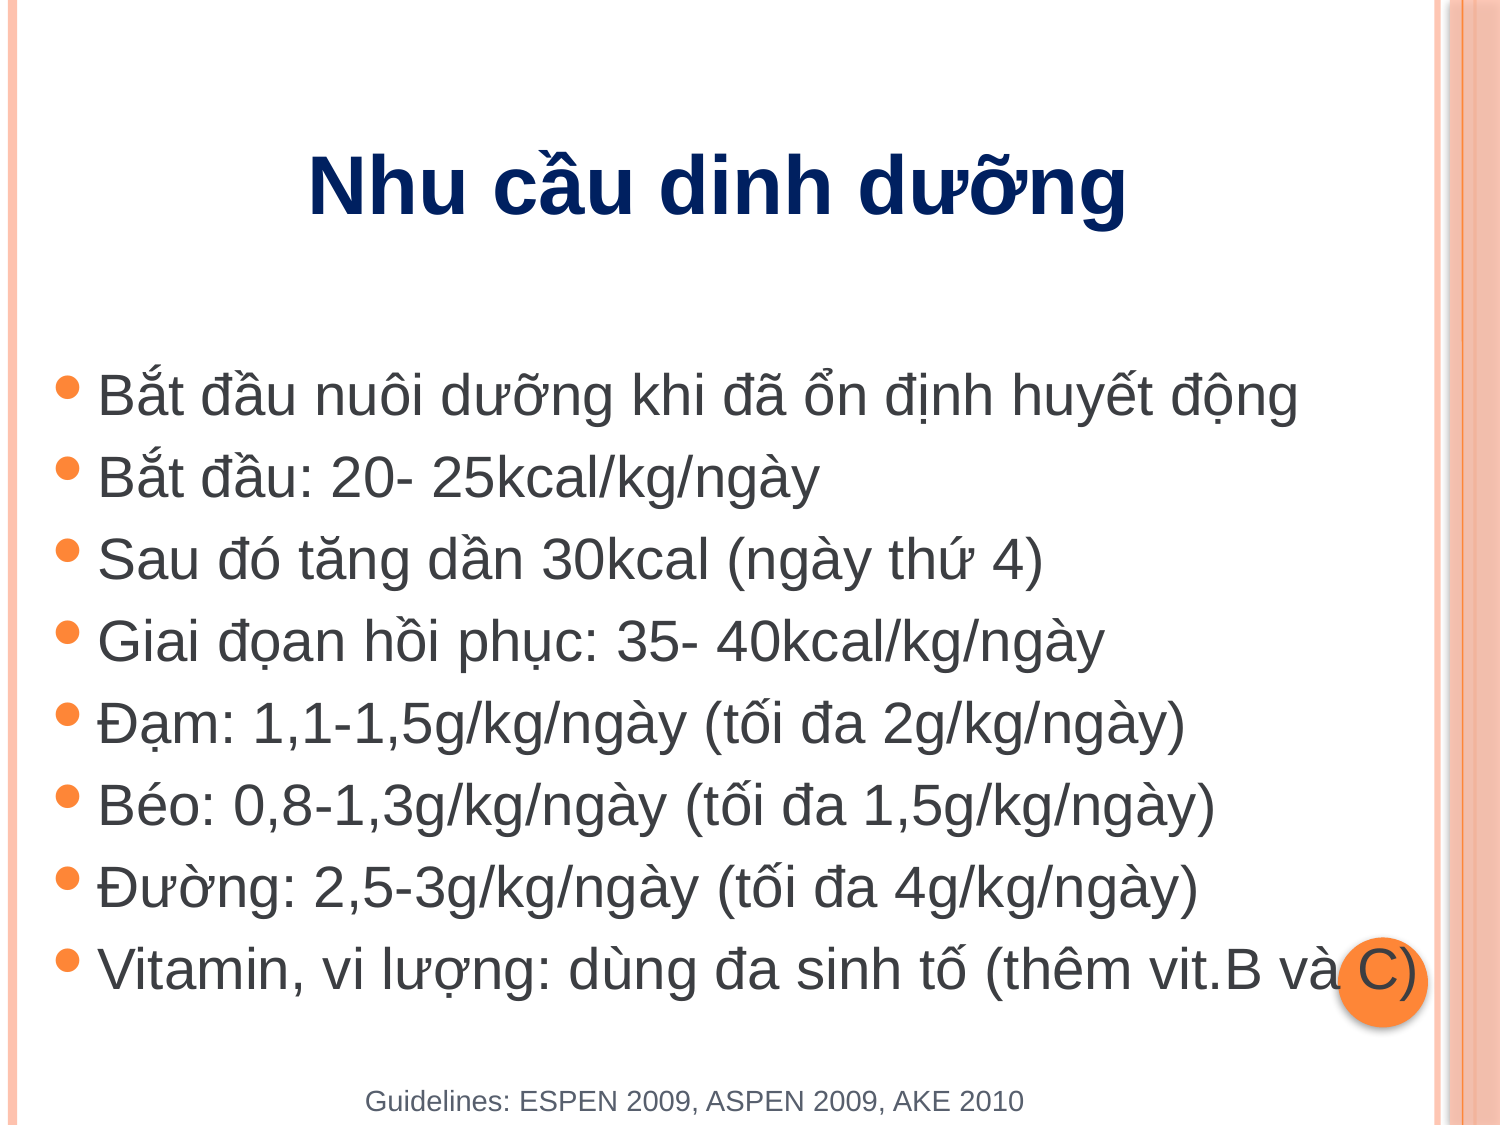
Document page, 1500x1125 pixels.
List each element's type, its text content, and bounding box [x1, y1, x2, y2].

text_box Nhu cầu dinh dưỡng [137, 87, 1300, 275]
list Bắt đầu nuôi dưỡng khi đã ổn định huyết động Bắt đầu: 20- 25kcal/kg/ngày Sau đó tăng dần 30kcal (ngày thứ 4) Giai đọan hồi phục: 35- 40kcal/kg/ngày Đạm: 1,1-1,5g/kg/ngày (tối đa 2g/kg/ngày) Béo: 0,8-1,3g/kg/ngày (tối đa 1,5g/kg/ngày) Đường: 2,5-3g/kg/ngày (tối đa 4g/kg/ngày) Vitamin, vi lượng: dùng đa sinh tố (thêm vit.B và C) [37, 350, 1450, 1055]
text_box Guidelines: ESPEN 2009, ASPEN 2009, AKE 2010 [350, 1074, 1300, 1125]
